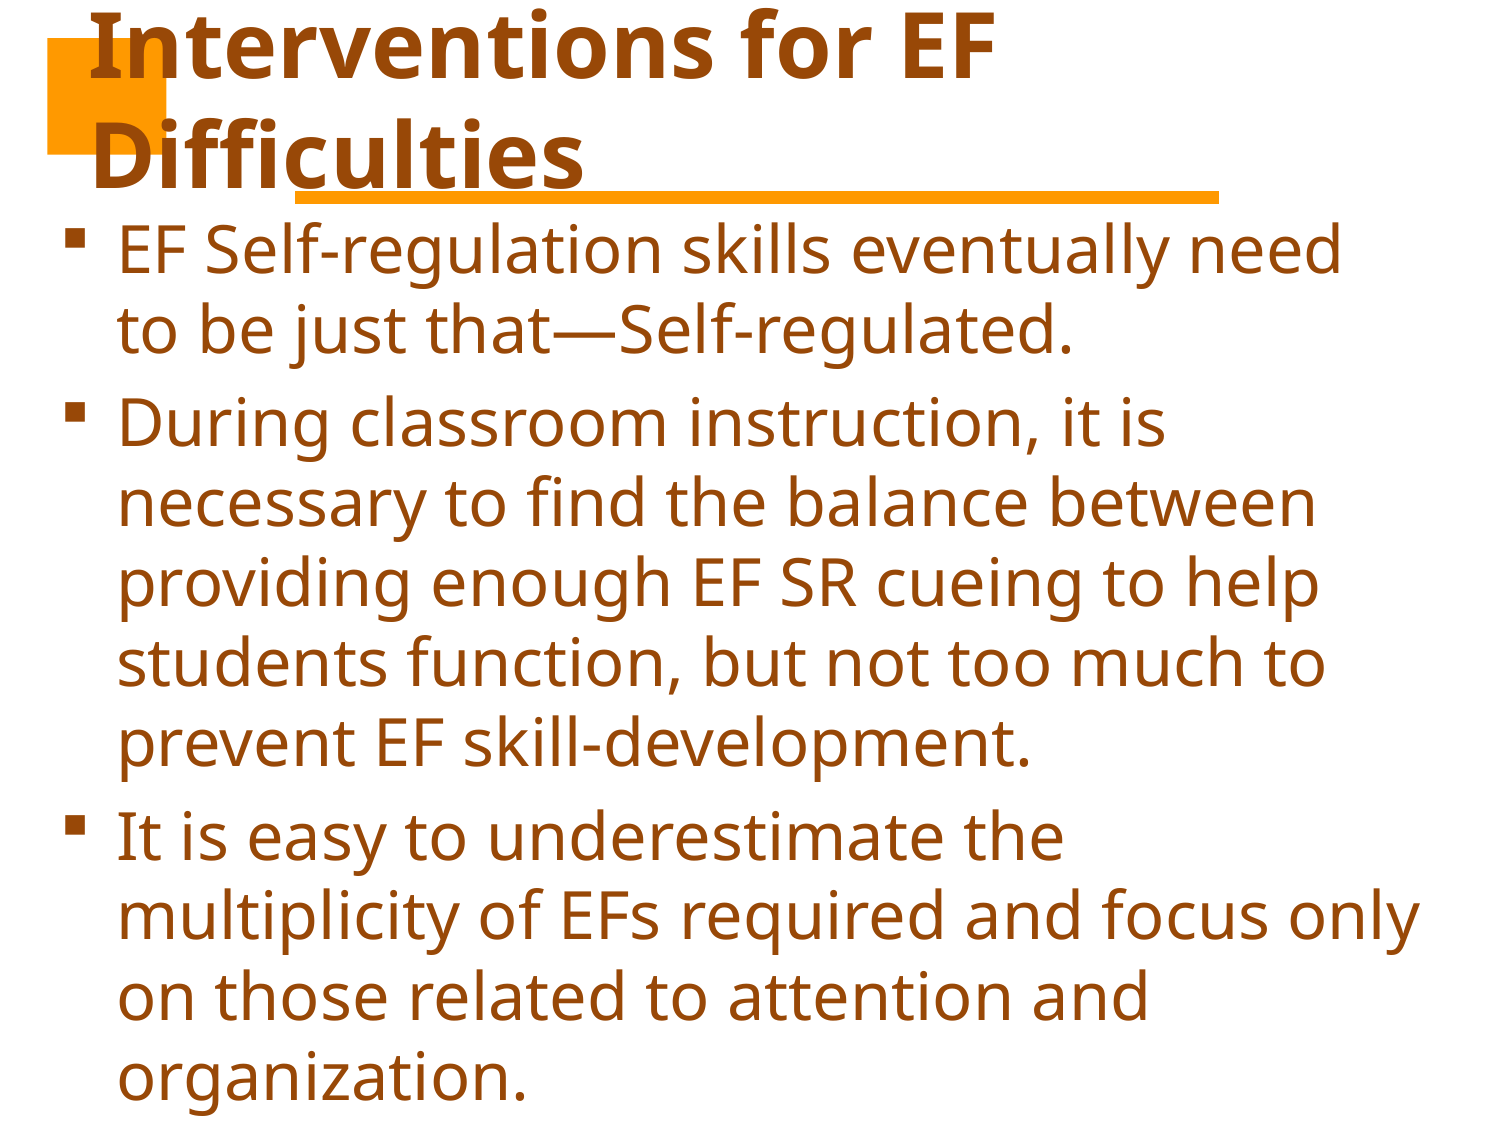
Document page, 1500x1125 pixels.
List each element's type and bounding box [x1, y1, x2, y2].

list [44, 199, 1443, 1011]
title [72, 18, 1411, 176]
text_box [45, 36, 72, 157]
